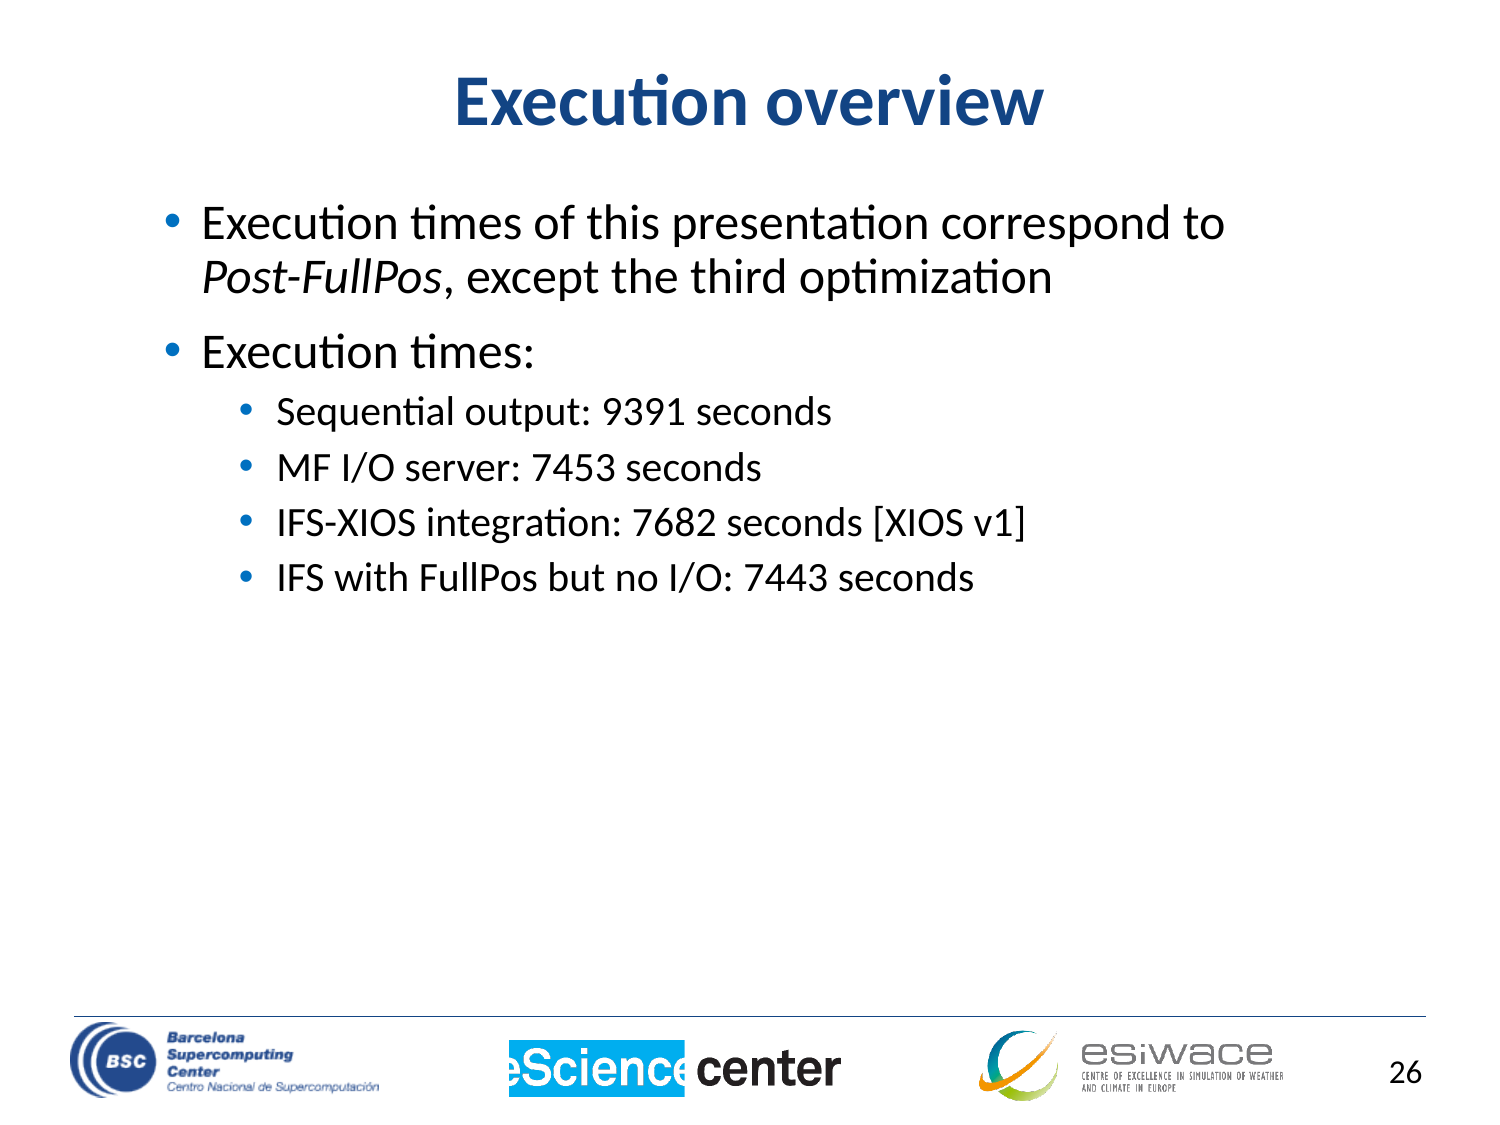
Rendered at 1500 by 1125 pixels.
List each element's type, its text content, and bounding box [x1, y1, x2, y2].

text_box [73, 1016, 1438, 1103]
list Execution times of this presentation correspond to Post-FullPos, except the third optimization Execution times: Sequential output: 9391 seconds MF I/O server: 7453 seconds IFS-XIOS integration: 7682 seconds [XIOS v1] IFS with FullPos but no I/O: 7443 seconds [140, 166, 1360, 1006]
title Execution overview [192, 45, 1308, 159]
